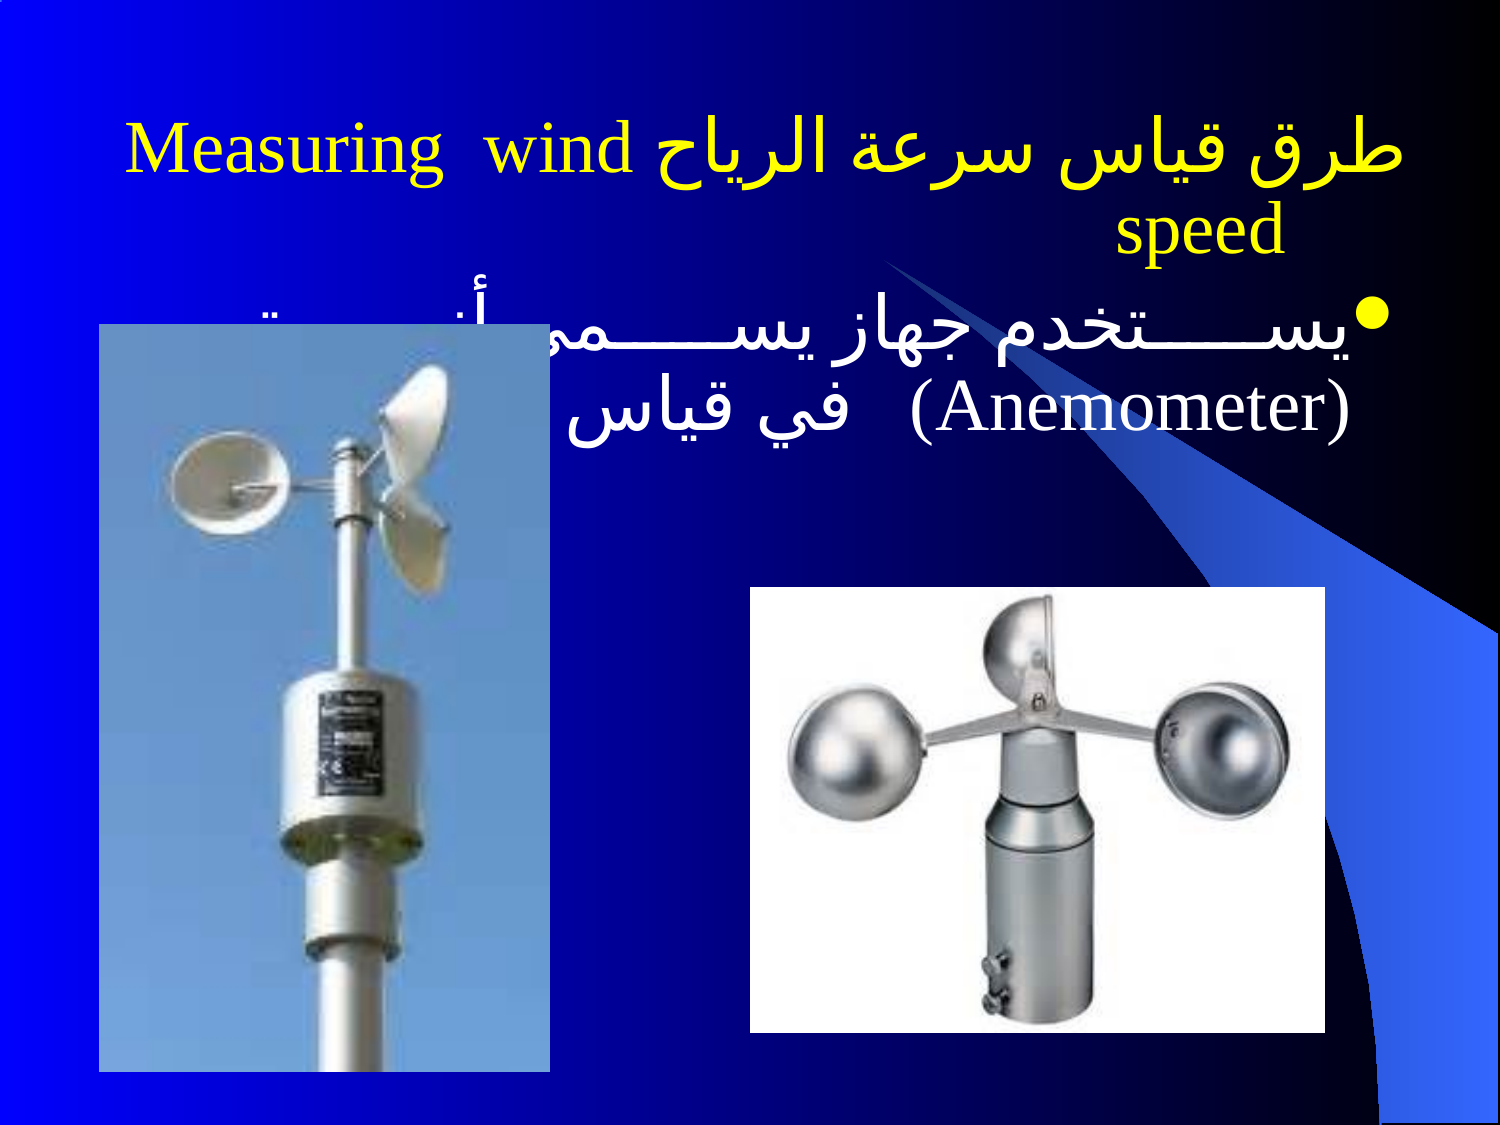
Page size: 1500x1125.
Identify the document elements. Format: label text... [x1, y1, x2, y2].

list طرق قياس سرعة الرياح Measuring wind speed يستخدم جهاز يسمى أنيموميتر (Anemometer) في قياس سرعة الرياح [74, 99, 1438, 388]
picture [99, 324, 551, 1072]
picture [749, 587, 1326, 1033]
